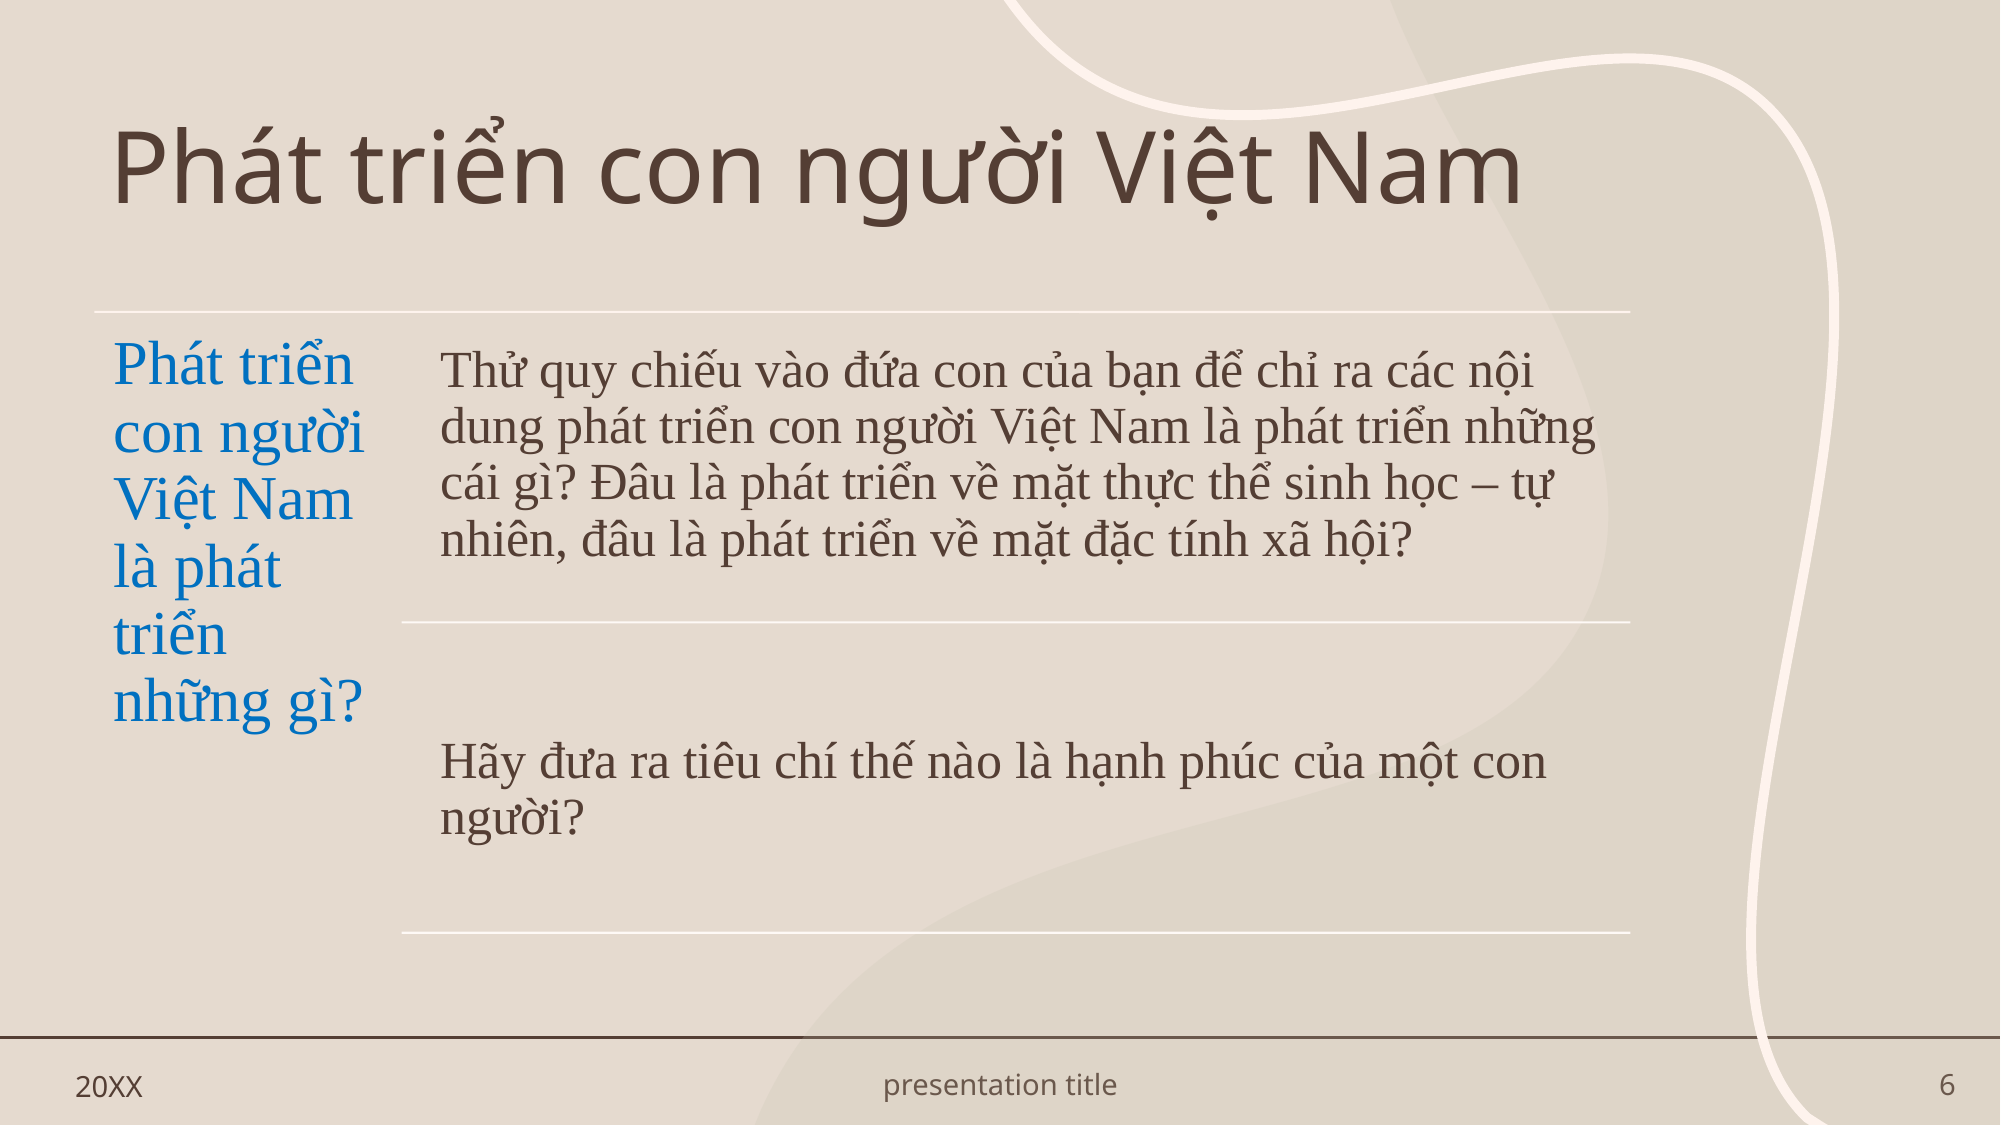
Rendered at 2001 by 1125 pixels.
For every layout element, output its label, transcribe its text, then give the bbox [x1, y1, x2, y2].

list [94, 311, 1631, 948]
title Phát triển con người Việt Nam [94, 115, 1820, 227]
slide_number 6 [1808, 1060, 1971, 1112]
slide_number 20XX [60, 1060, 222, 1112]
footer presentation title [718, 1060, 1283, 1112]
